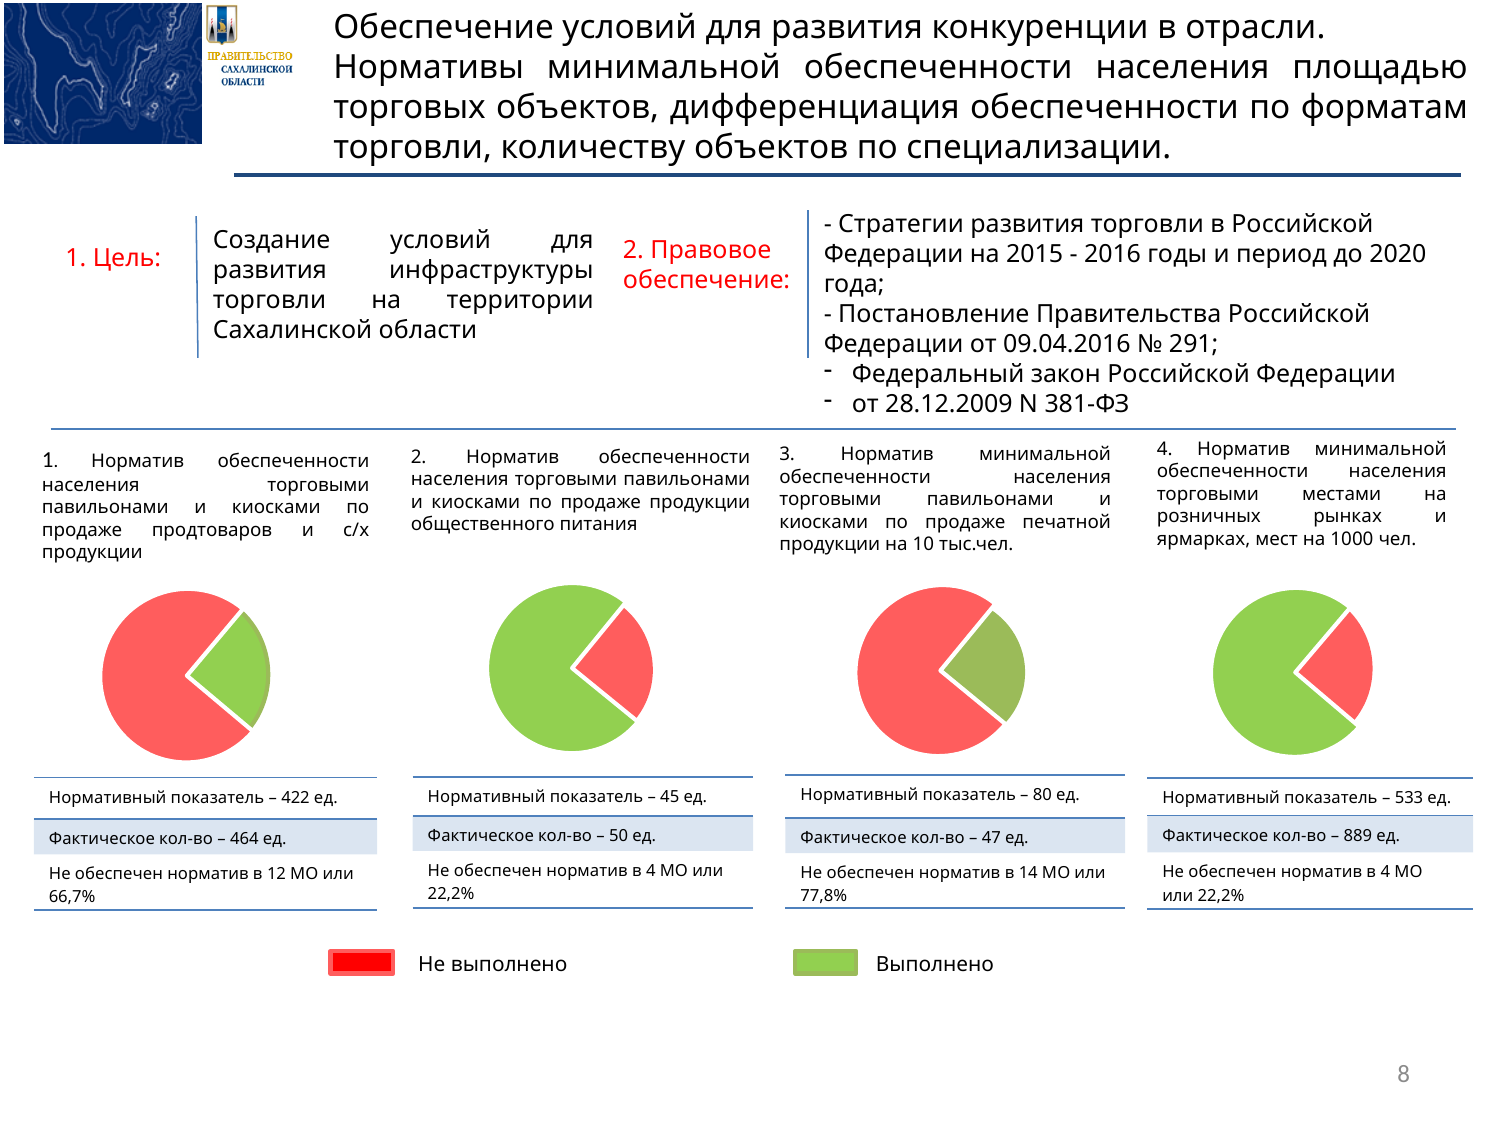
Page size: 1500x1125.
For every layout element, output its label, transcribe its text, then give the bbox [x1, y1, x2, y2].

text_box Создание условий для развития инфраструктуры торговли на территории Сахалинской области [199, 216, 609, 351]
table_cell Фактическое кол-во – 50 ед. [413, 817, 753, 851]
text_box Выполнено [836, 943, 1033, 983]
text_box Обеспечение условий для развития конкуренции в отрасли. Нормативы минимальной обеспеченности населения площадью торговых объектов, дифференциация обеспеченности по форматам торговли, количеству объектов по специализации. [318, 0, 1485, 173]
table_cell Не обеспечен норматив в 14 МО или 77,8% [785, 853, 1125, 907]
text_box 2. Норматив обеспеченности населения торговыми павильонами и киосками по продаже продукции общественного питания [396, 437, 764, 542]
picture [3, 2, 301, 144]
text_box [1300, 612, 1373, 720]
text_box [793, 949, 836, 976]
text_box 4. Норматив минимальной обеспеченности населения торговыми местами на розничных рынках и ярмарках, мест на 1000 чел. [1142, 429, 1462, 557]
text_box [195, 215, 199, 359]
text_box [576, 608, 653, 718]
text_box [1208, 585, 1362, 759]
table_cell Не обеспечен норматив в 12 МО или 66,7% [34, 854, 377, 909]
table_header Нормативный показатель – 533 ед. [1147, 779, 1473, 815]
table_cell Не обеспечен норматив в 4 МО или 22,2% [413, 851, 753, 907]
text_box [484, 580, 641, 756]
text_box [945, 611, 1026, 721]
text_box [191, 611, 271, 727]
table_cell Не обеспечен норматив в 4 МО или 22,2% [1147, 852, 1473, 908]
text_box 1. Цель: [50, 234, 190, 279]
table_header Нормативный показатель – 45 ед. [413, 778, 753, 815]
text_box Не выполнено [403, 942, 605, 983]
text_box [98, 586, 256, 765]
table_cell Фактическое кол-во – 889 ед. [1147, 816, 1473, 852]
table_cell Фактическое кол-во – 47 ед. [785, 819, 1125, 853]
slide_number 8 [1074, 1042, 1425, 1103]
table_header Нормативный показатель – 80 ед. [785, 776, 1125, 817]
text_box 1. Норматив обеспеченности населения торговыми павильонами и киосками по продаже продтоваров и с/х продукции [27, 437, 384, 570]
table_header Нормативный показатель – 422 ед. [34, 778, 377, 818]
text_box 3. Норматив минимальной обеспеченности населения торговыми павильонами и киосками по продаже печатной продукции на 10 тыс.чел. [764, 437, 1126, 562]
table_cell Фактическое кол-во – 464 ед. [34, 820, 377, 854]
text_box [853, 582, 1008, 759]
text_box [328, 949, 395, 976]
text_box - Стратегии развития торговли в Российской Федерации на 2015 - 2016 годы и период до 2020 года; - Постановление Правительства Российской Федерации от 09.04.2016 № 291; Федеральный закон Российской Федерации от 28.12.2009 N 381-ФЗ [809, 200, 1484, 460]
text_box 2. Правовое обеспечение: [608, 226, 803, 301]
